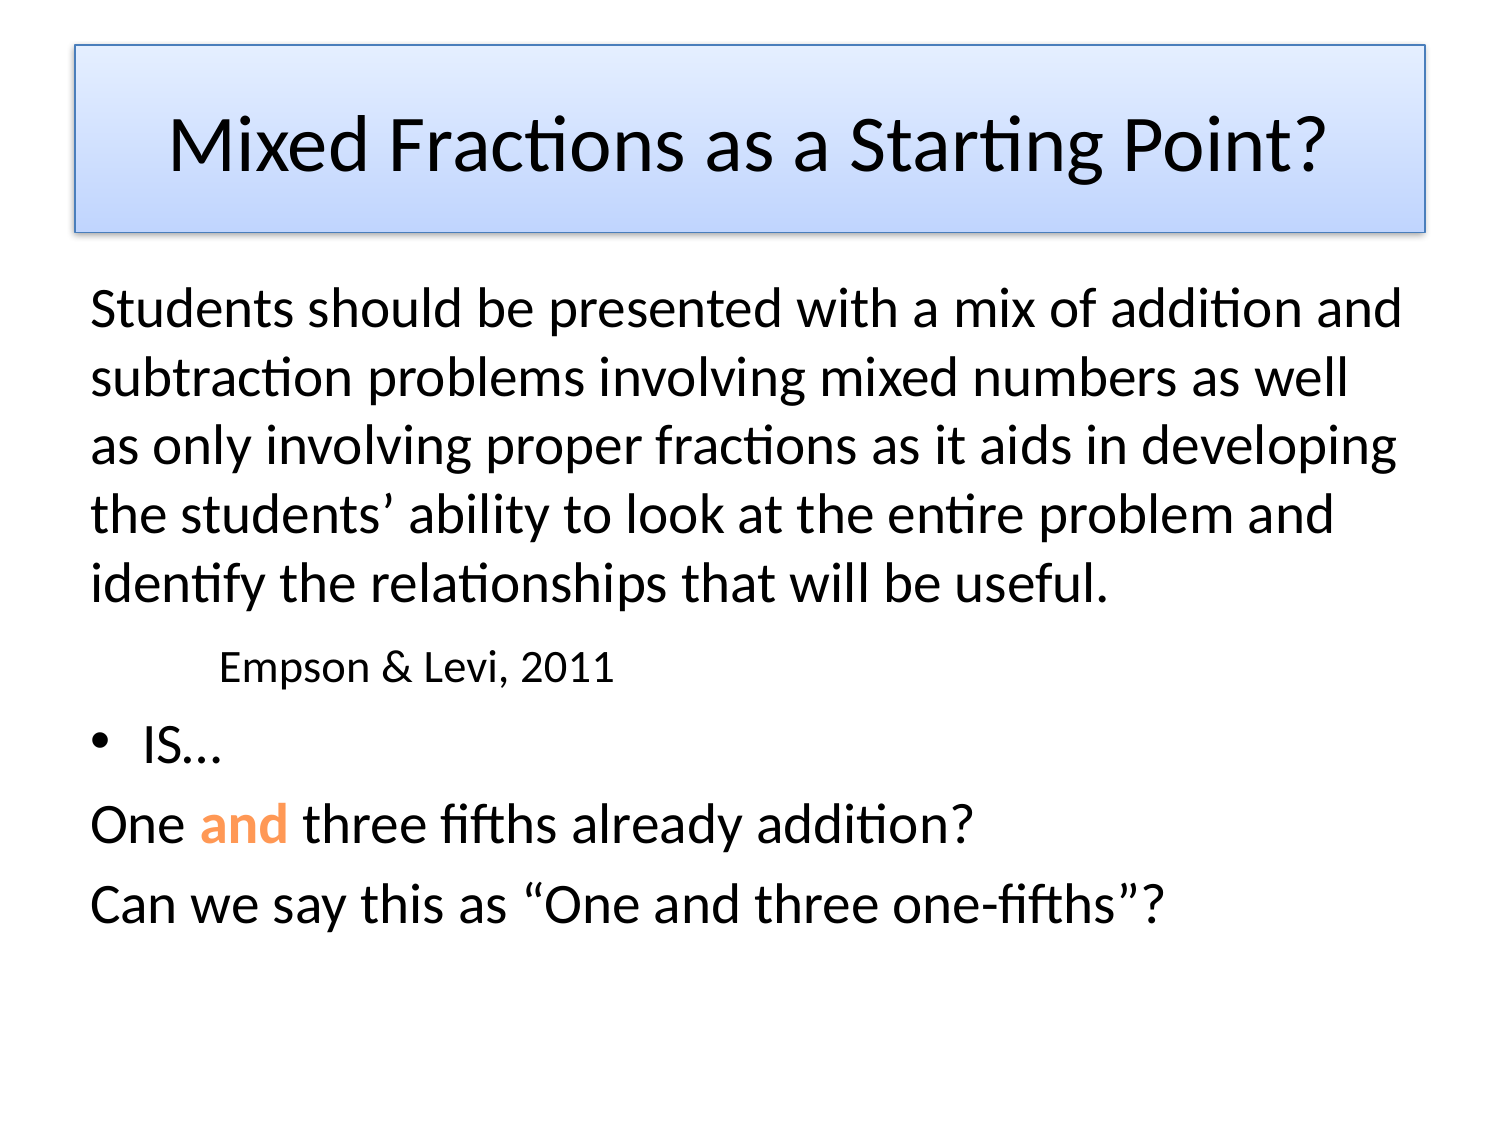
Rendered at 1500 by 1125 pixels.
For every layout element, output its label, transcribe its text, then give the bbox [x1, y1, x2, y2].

title Mixed Fractions as a Starting Point? [74, 44, 1426, 233]
list Students should be presented with a mix of addition and subtraction problems involving mixed numbers as well as only involving proper fractions as it aids in developing the students’ ability to look at the entire problem and identify the relationships that will be useful. Empson & Levi, 2011 IS… One and three fifths already addition? Can we say this as “One and three one-fifths”? [75, 262, 1425, 1005]
